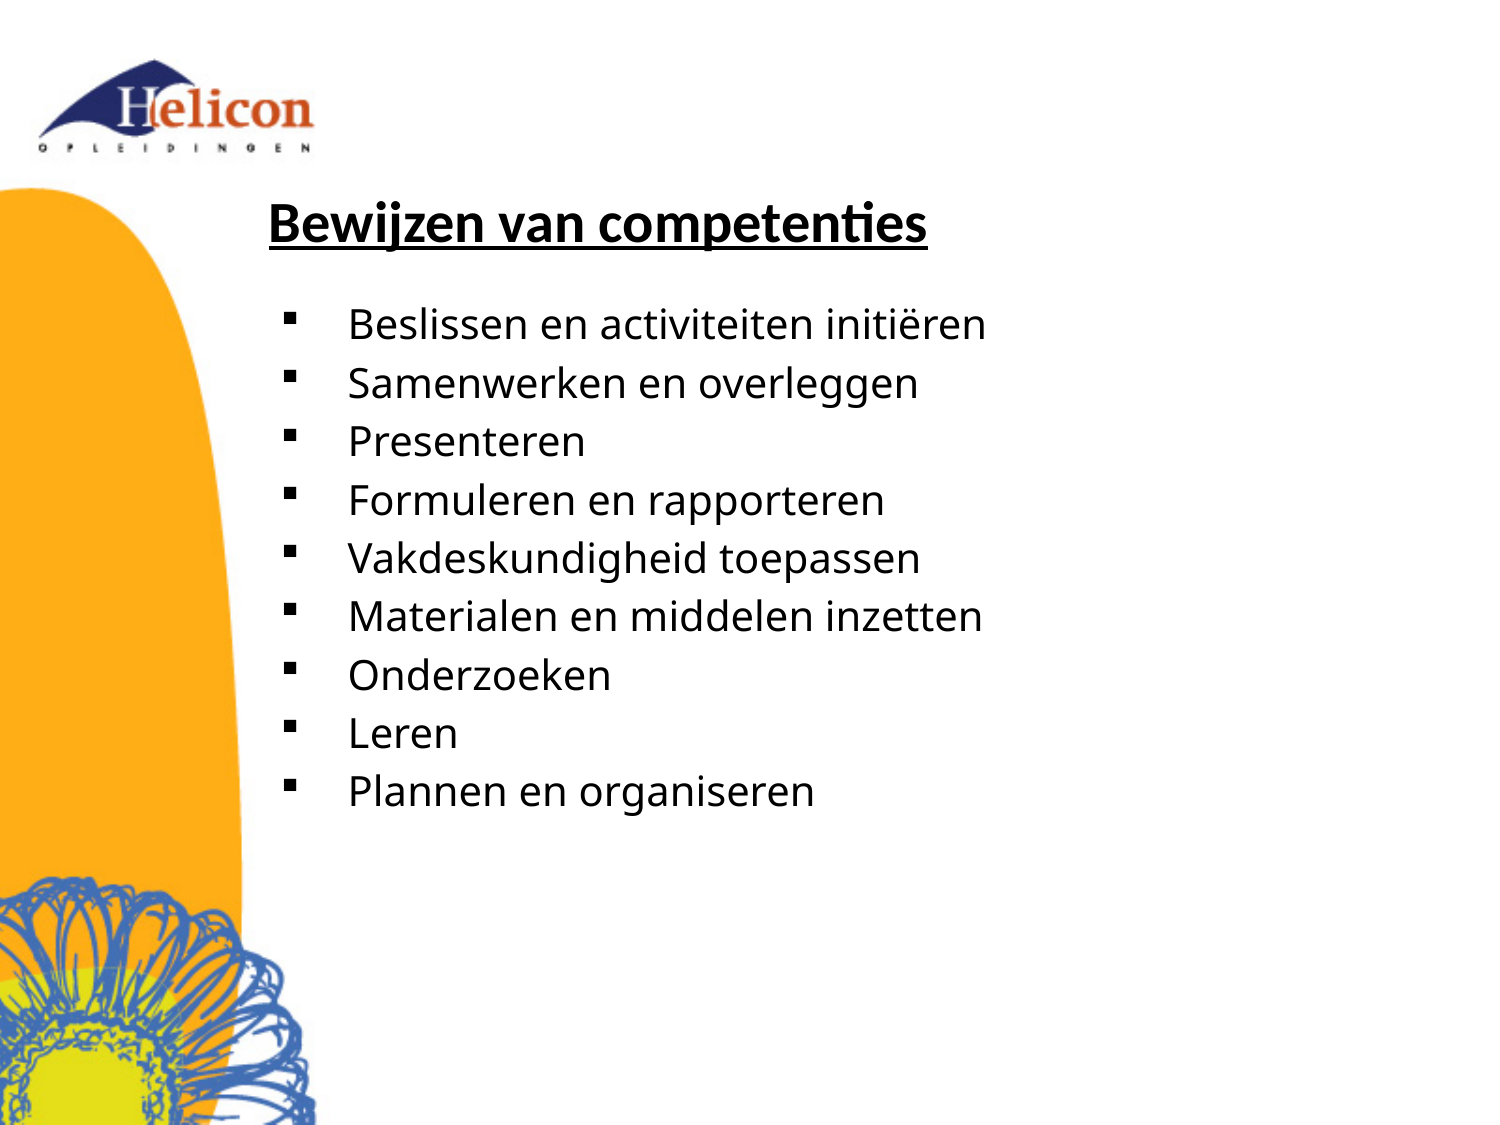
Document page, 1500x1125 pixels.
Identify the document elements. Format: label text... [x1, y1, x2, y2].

list Beslissen en activiteiten initiëren Samenwerken en overleggen Presenteren Formuleren en rapporteren Vakdeskundigheid toepassen Materialen en middelen inzetten Onderzoeken Leren Plannen en organiseren [265, 290, 1426, 1029]
picture [0, 0, 1500, 1125]
title Bewijzen van competenties [253, 172, 1201, 266]
